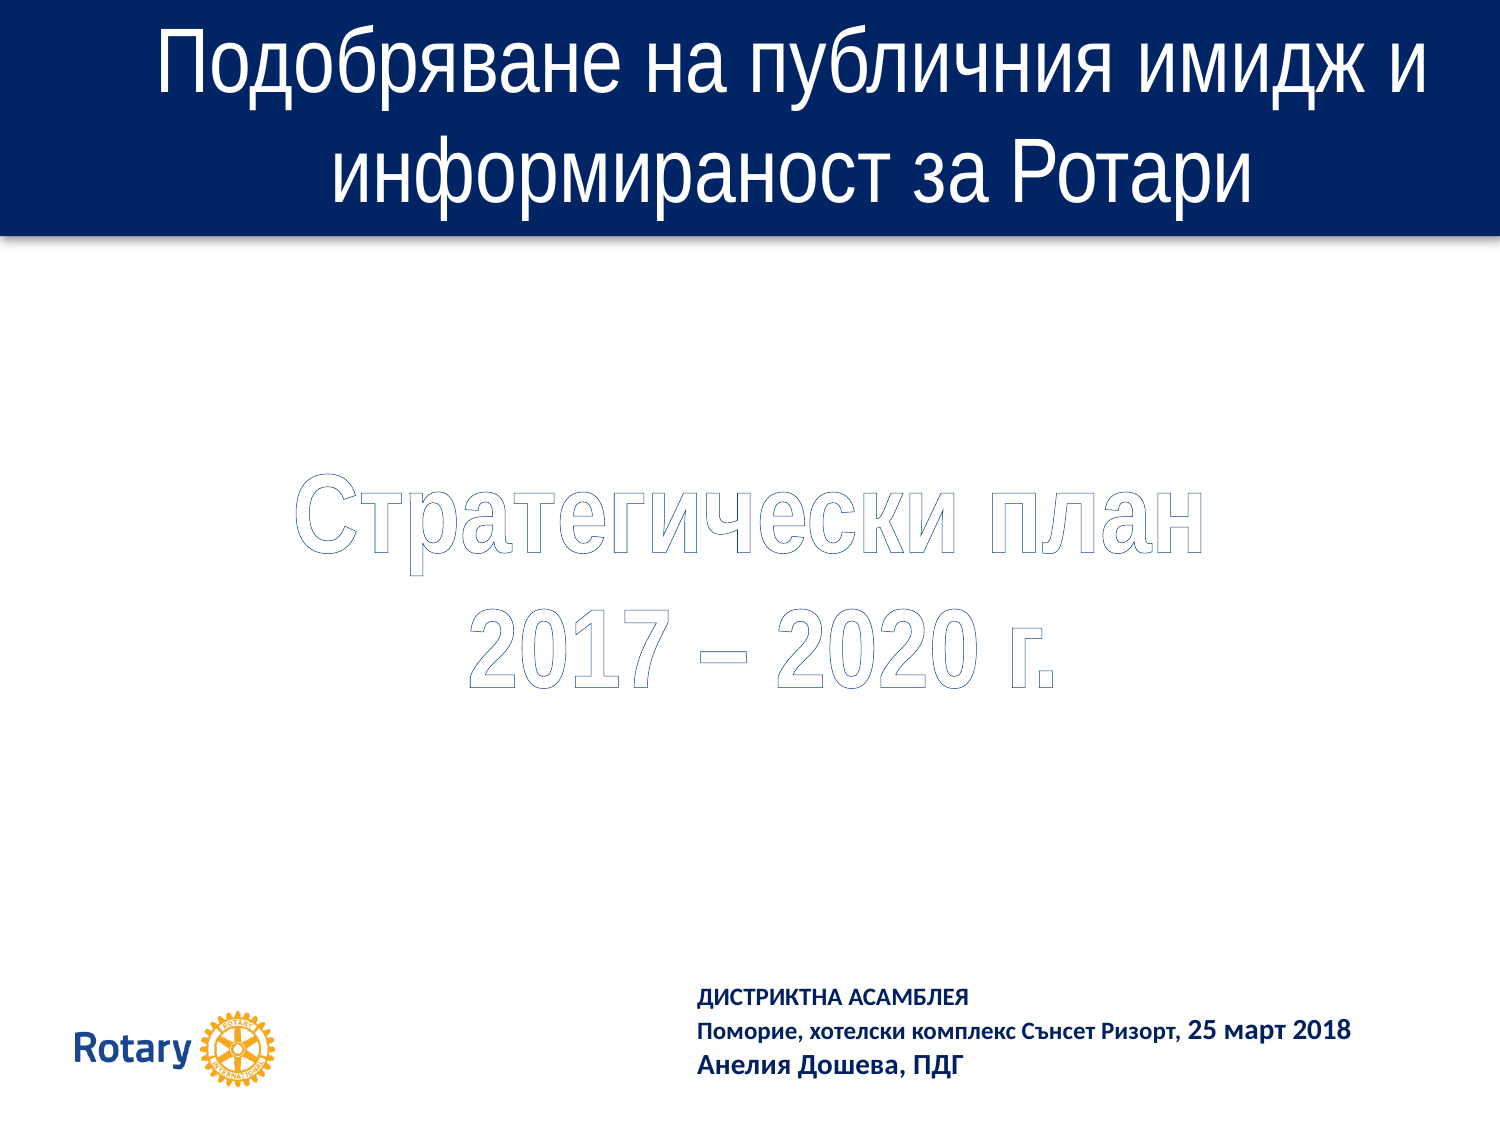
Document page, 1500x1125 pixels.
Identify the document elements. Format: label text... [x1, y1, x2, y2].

text_box Стратегически план 2017 – 2020 г. [0, 432, 1500, 718]
text_box Подобряване на публичния имидж и информираност за Ротари [0, 0, 1500, 237]
picture [74, 1011, 275, 1087]
text_box ДИСТРИКТНА АСАМБЛЕЯ Поморие, хотелски комплекс Сънсет Ризорт, 25 март 2018 Анелия Дошева, ПДГ [682, 973, 1488, 1088]
